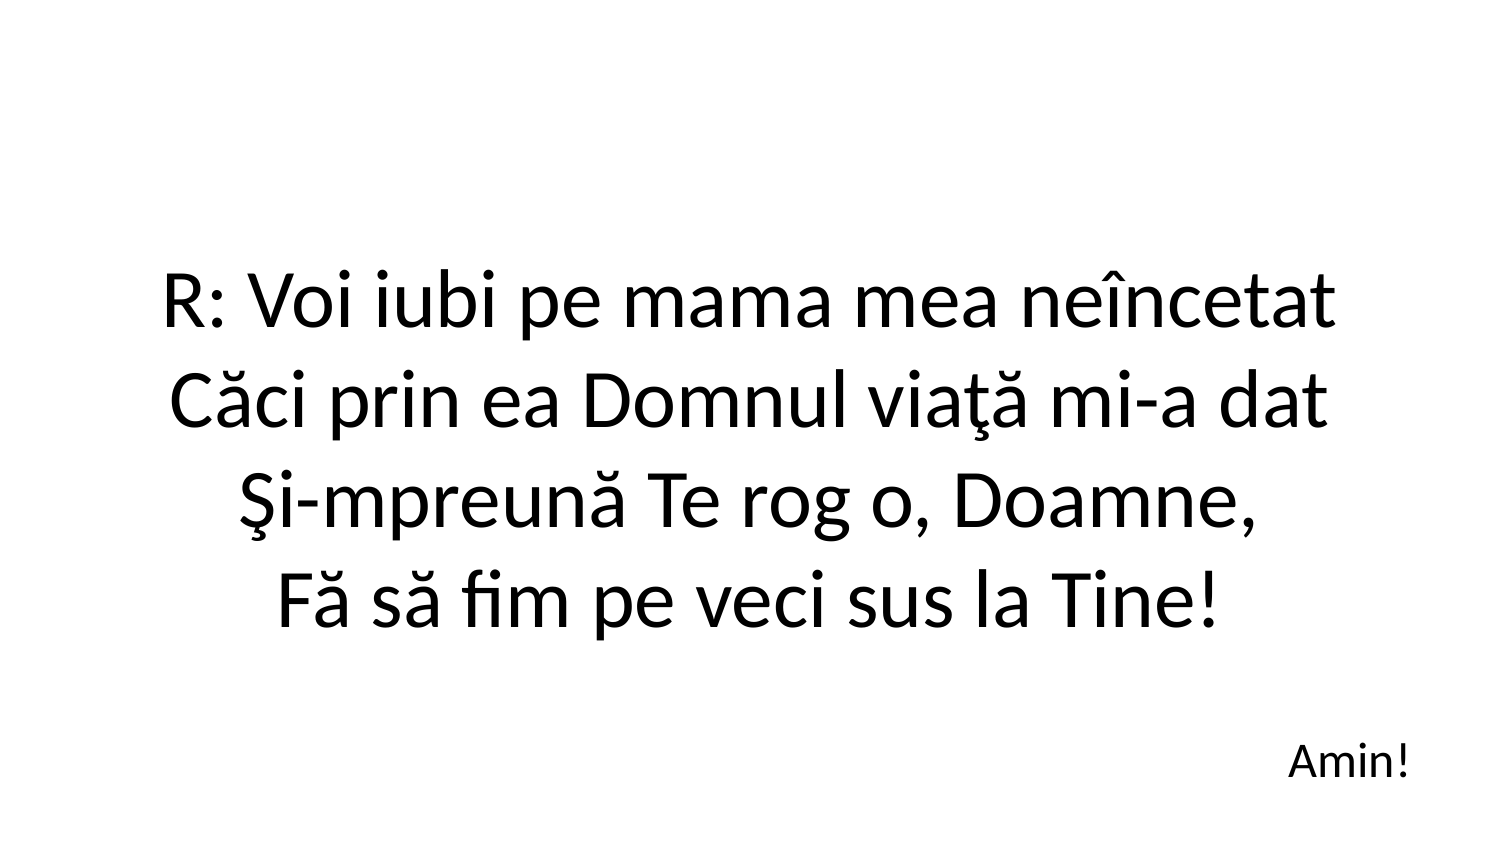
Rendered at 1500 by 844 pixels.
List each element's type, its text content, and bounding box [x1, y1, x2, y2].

text_box Amin! [1273, 674, 1427, 795]
text_box R: Voi iubi pe mama mea neîncetat Căci prin ea Domnul viaţă mi-a dat Şi-mpreună Te rog o, Doamne, Fă să fim pe veci sus la Tine! [146, 192, 1353, 652]
